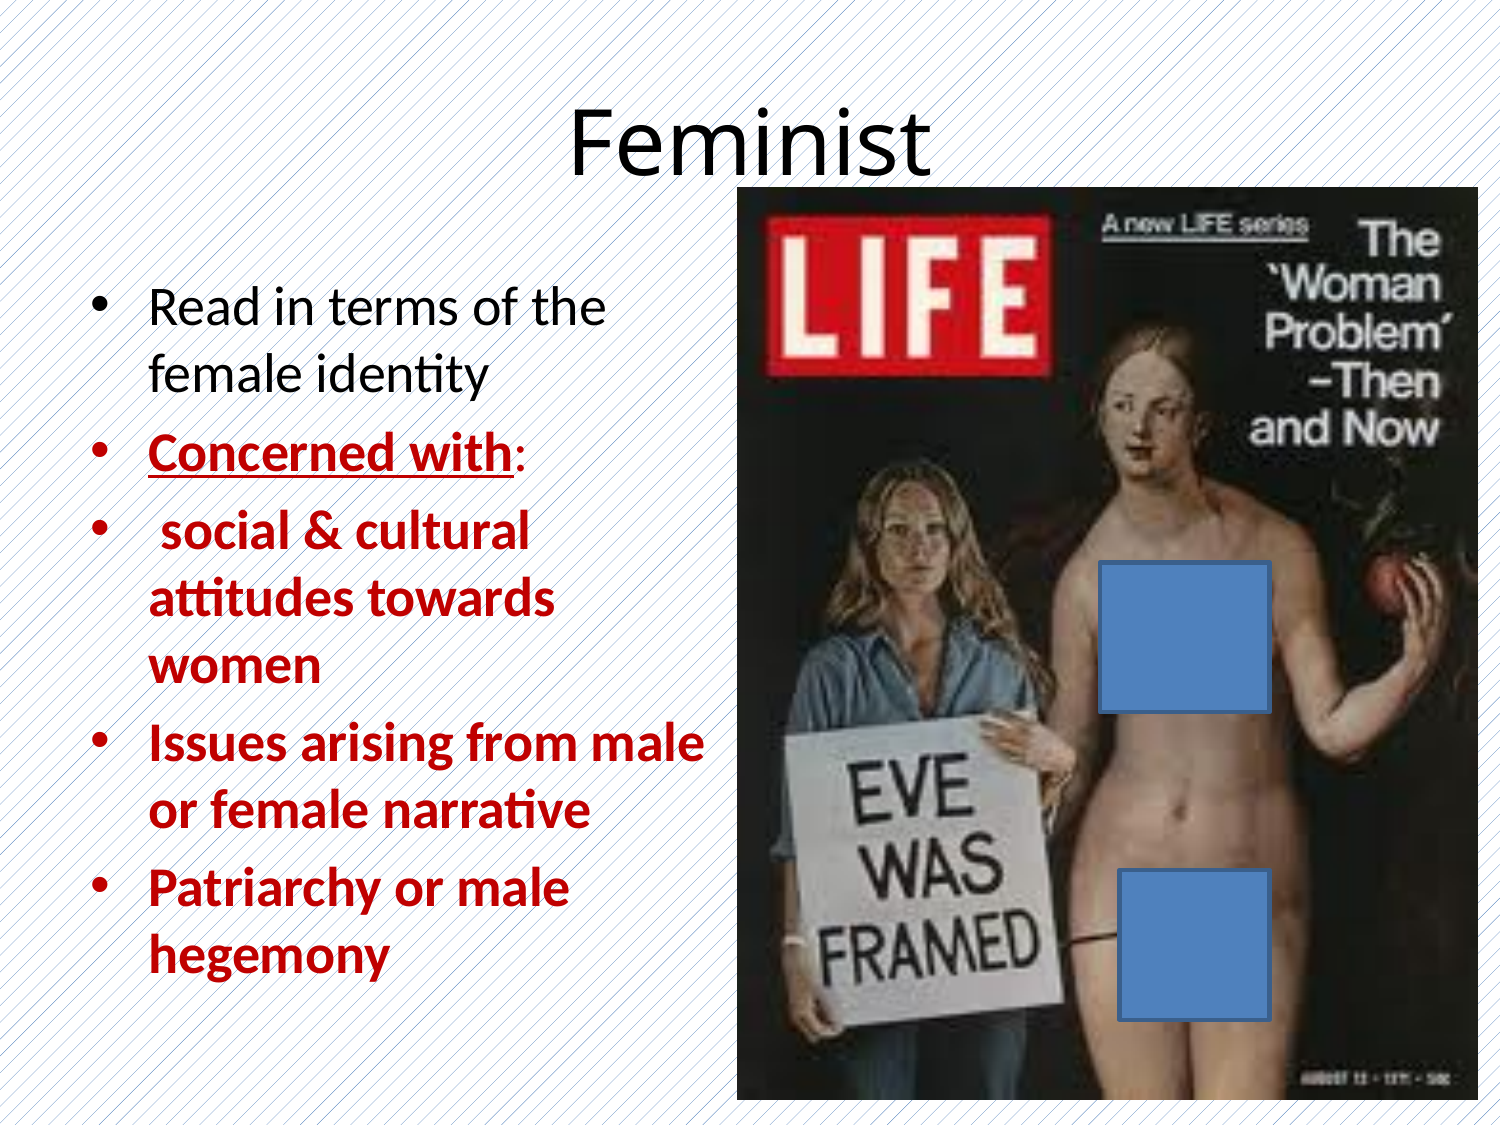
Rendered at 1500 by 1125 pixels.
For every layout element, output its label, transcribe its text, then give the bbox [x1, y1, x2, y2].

list Read in terms of the female identity Concerned with: social & cultural attitudes towards women Issues arising from male or female narrative Patriarchy or male hegemony [75, 262, 732, 1005]
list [737, 187, 1478, 1101]
title Feminist [75, 45, 1425, 233]
